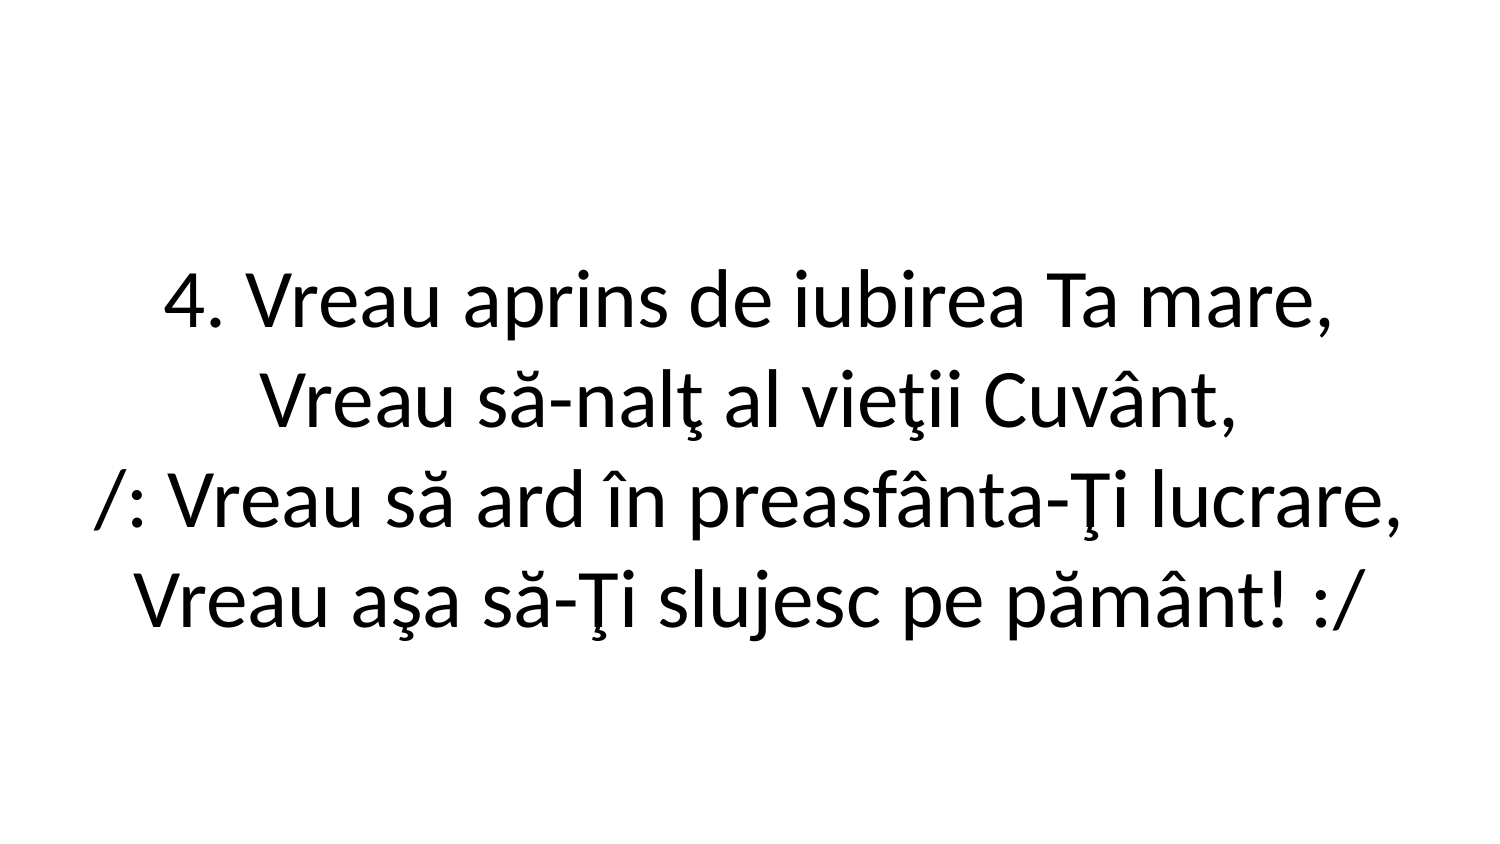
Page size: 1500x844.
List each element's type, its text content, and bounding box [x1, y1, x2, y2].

text_box 4. Vreau aprins de iubirea Ta mare, Vreau să-nalţ al vieţii Cuvânt, /: Vreau să ard în preasfânta-Ţi lucrare, Vreau aşa să-Ţi slujesc pe pământ! :/ [79, 192, 1421, 652]
